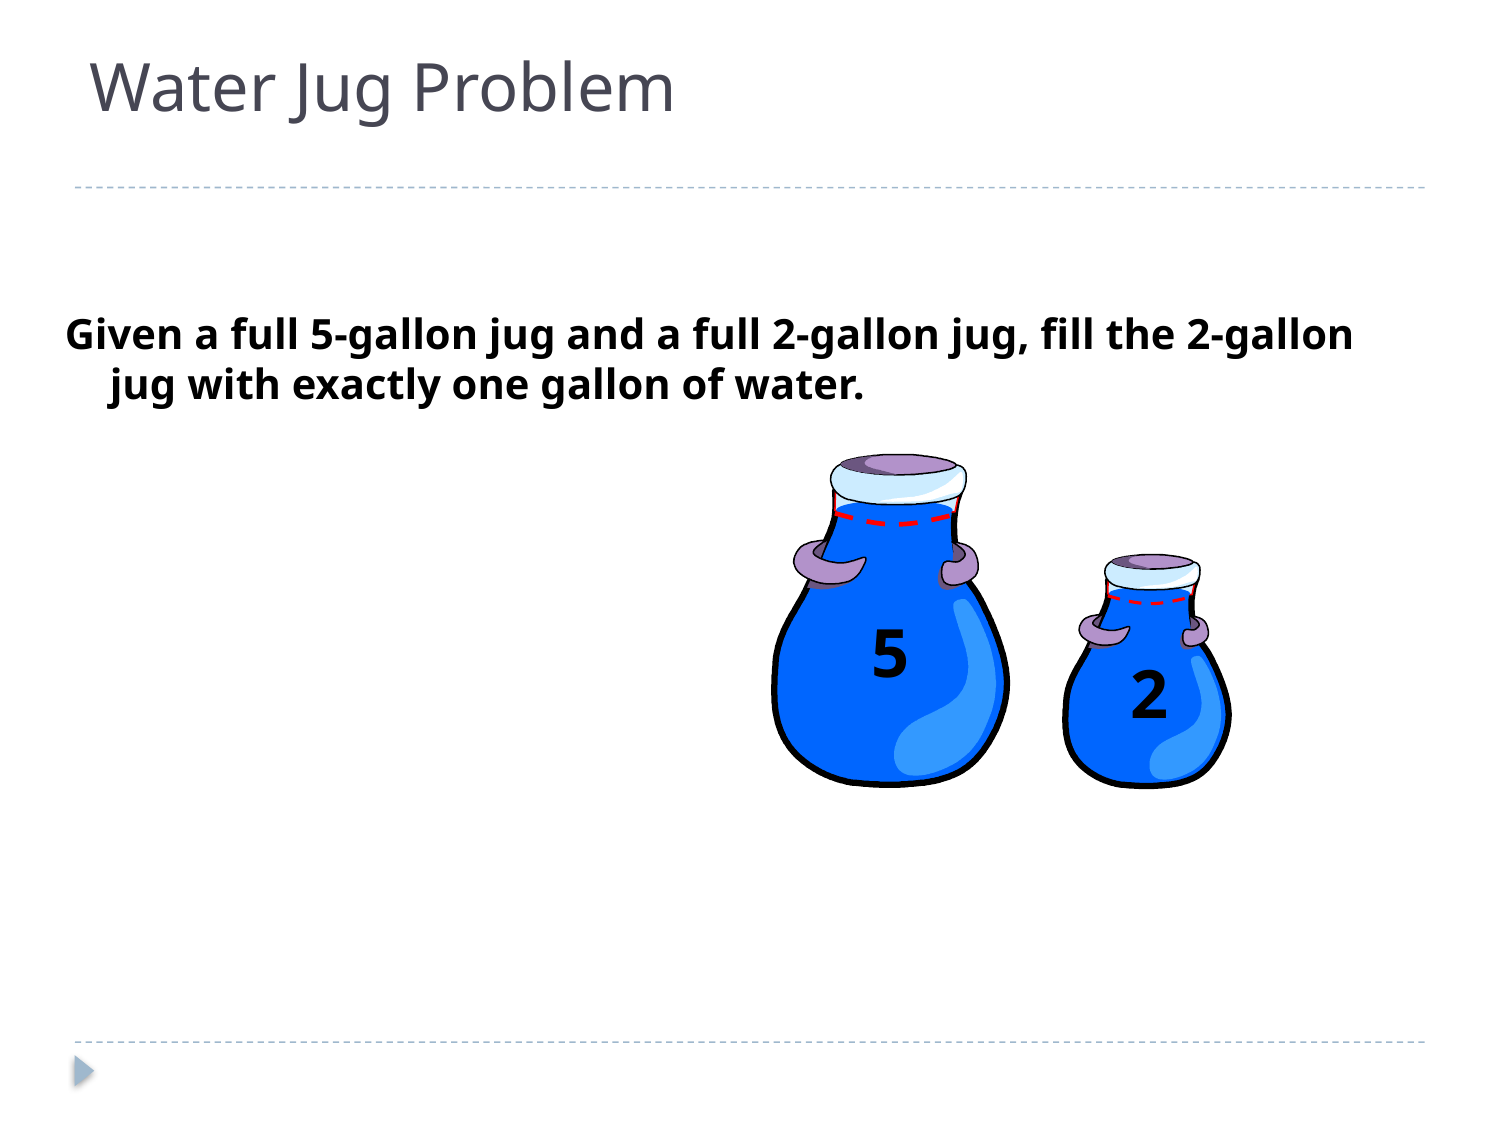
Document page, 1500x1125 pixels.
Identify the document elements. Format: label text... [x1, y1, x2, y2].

list Given a full 5-gallon jug and a full 2-gallon jug, fill the 2-gallon jug with exactly one gallon of water. [50, 237, 1403, 1063]
title Water Jug Problem [75, 24, 1425, 133]
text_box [1065, 554, 1229, 787]
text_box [773, 454, 1008, 785]
